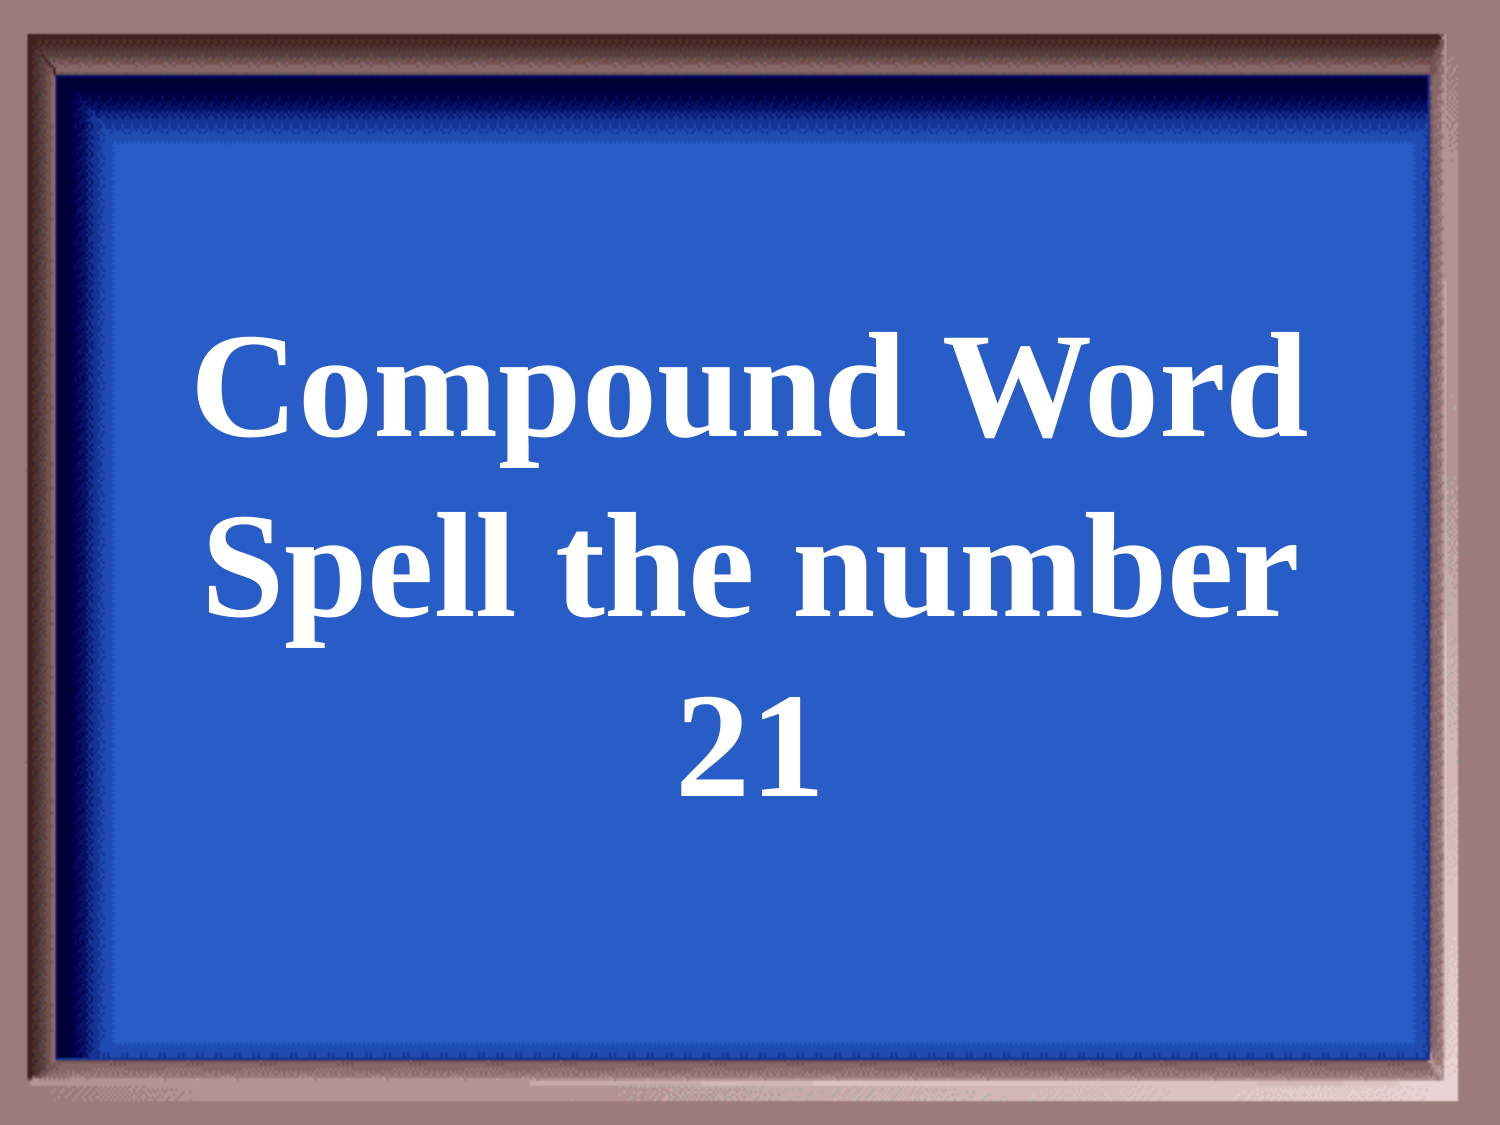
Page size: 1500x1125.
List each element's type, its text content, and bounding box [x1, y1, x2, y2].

picture [0, 0, 1500, 1125]
title Compound Word Spell the number 21 [112, 462, 1388, 650]
